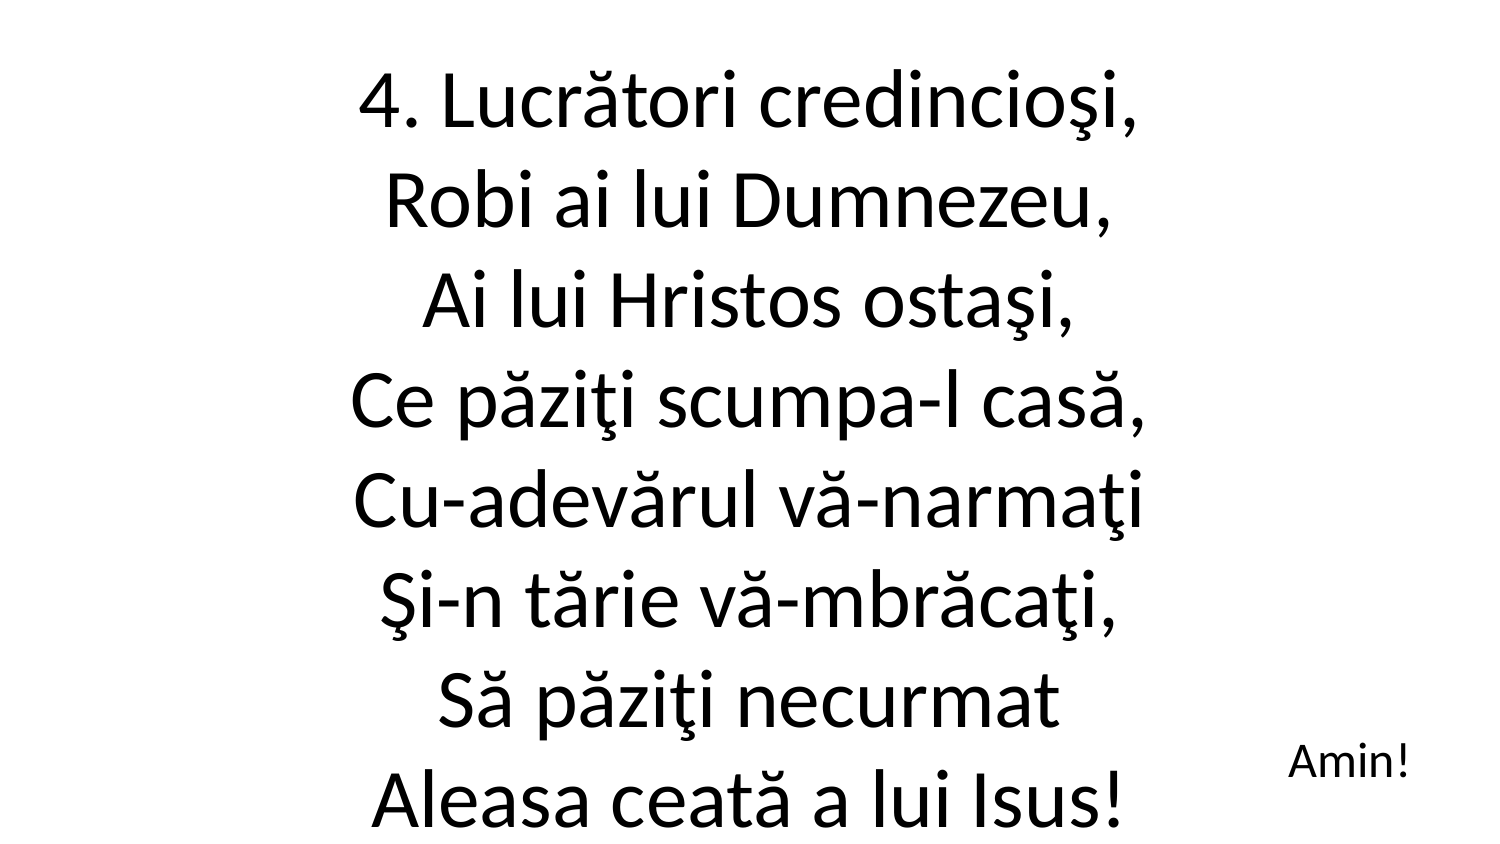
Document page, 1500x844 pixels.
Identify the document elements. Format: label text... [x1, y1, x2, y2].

text_box Amin! [1273, 674, 1427, 795]
text_box 4. Lucrători credincioşi, Robi ai lui Dumnezeu, Ai lui Hristos ostaşi, Ce păziţi scumpa-l casă, Cu-adevărul vă-narmaţi Şi-n tărie vă-mbrăcaţi, Să păziţi necurmat Aleasa ceată a lui Isus! [335, 0, 1165, 844]
